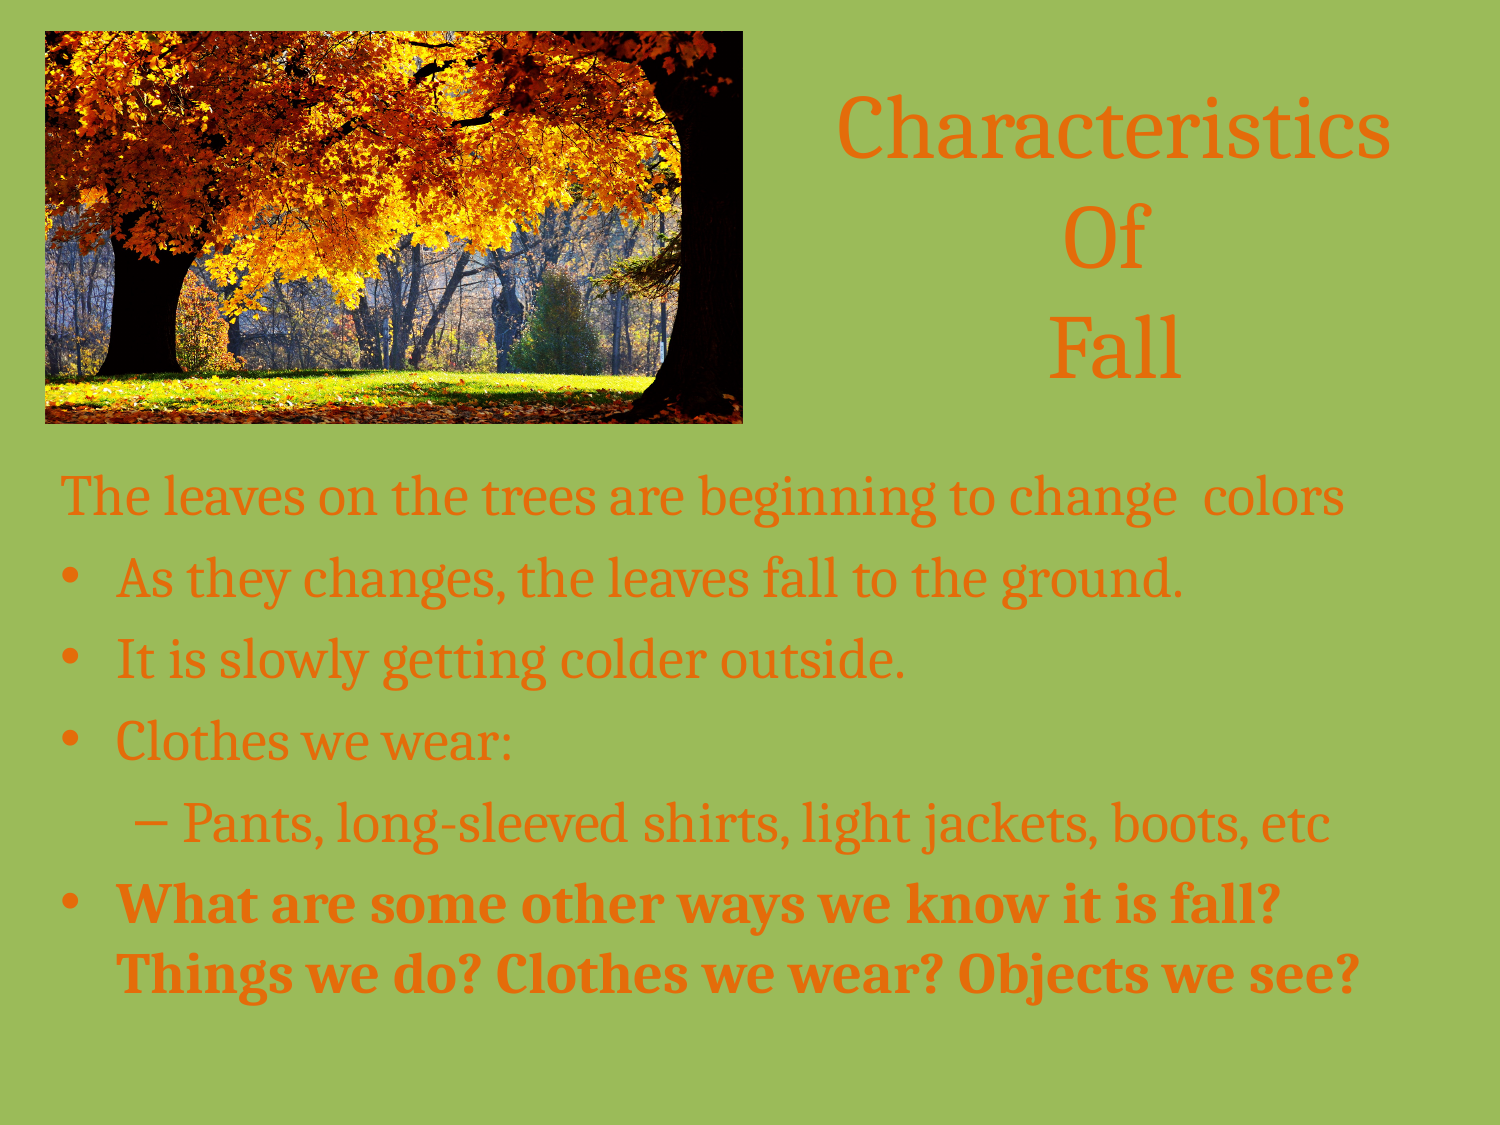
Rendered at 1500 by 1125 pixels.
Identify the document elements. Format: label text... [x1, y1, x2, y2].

list The leaves on the trees are beginning to change colors As they changes, the leaves fall to the ground. It is slowly getting colder outside. Clothes we wear: Pants, long-sleeved shirts, light jackets, boots, etc What are some other ways we know it is fall? Things we do? Clothes we wear? Objects we see? [45, 286, 1452, 1086]
picture [44, 31, 743, 425]
title Characteristics Of Fall [778, 40, 1452, 286]
